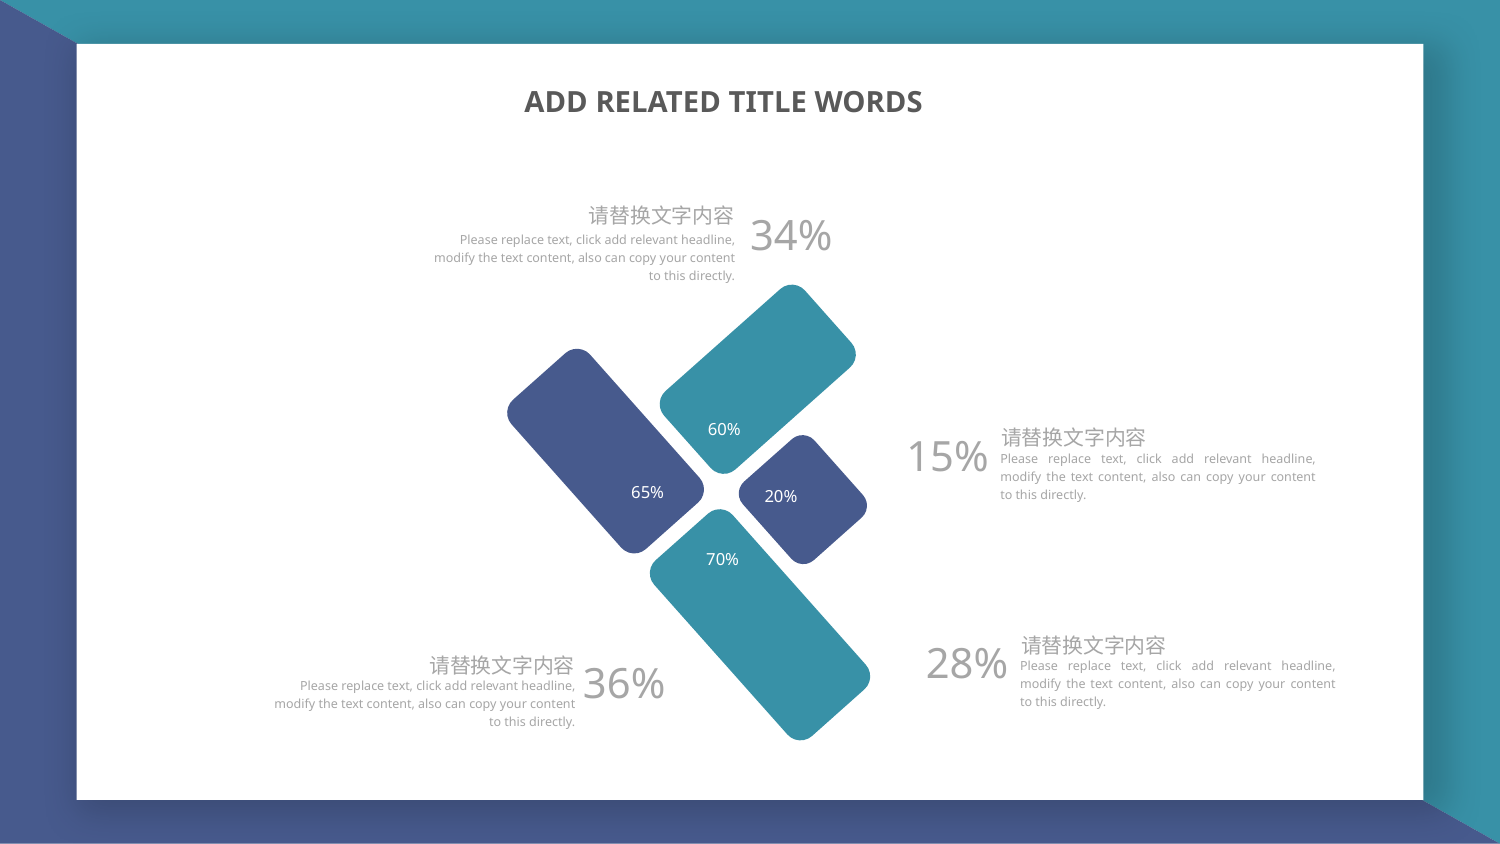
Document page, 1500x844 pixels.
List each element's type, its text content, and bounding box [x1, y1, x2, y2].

text_box [647, 507, 873, 743]
text_box [736, 433, 870, 567]
text_box 20% [753, 476, 809, 512]
text_box Please replace text, click add relevant headline, modify the text content, also can copy your content to this directly. [433, 229, 735, 283]
text_box 请替换文字内容 [588, 197, 735, 228]
text_box 65% [620, 472, 676, 508]
text_box 请替换文字内容 [429, 647, 575, 675]
text_box Please replace text, click add relevant headline, modify the text content, also can copy your content to this directly. [1000, 447, 1316, 502]
text_box 请替换文字内容 [1001, 420, 1147, 447]
text_box 15% [906, 420, 990, 480]
text_box 36% [582, 647, 666, 708]
text_box [505, 346, 707, 556]
text_box 请替换文字内容 [1021, 627, 1167, 655]
text_box 60% [697, 409, 752, 445]
text_box 34% [750, 198, 833, 259]
text_box 70% [695, 539, 751, 575]
text_box 28% [925, 627, 1009, 688]
text_box [657, 282, 858, 476]
text_box Please replace text, click add relevant headline, modify the text content, also can copy your content to this directly. [1020, 655, 1336, 710]
text_box Please replace text, click add relevant headline, modify the text content, also can copy your content to this directly. [274, 675, 576, 729]
